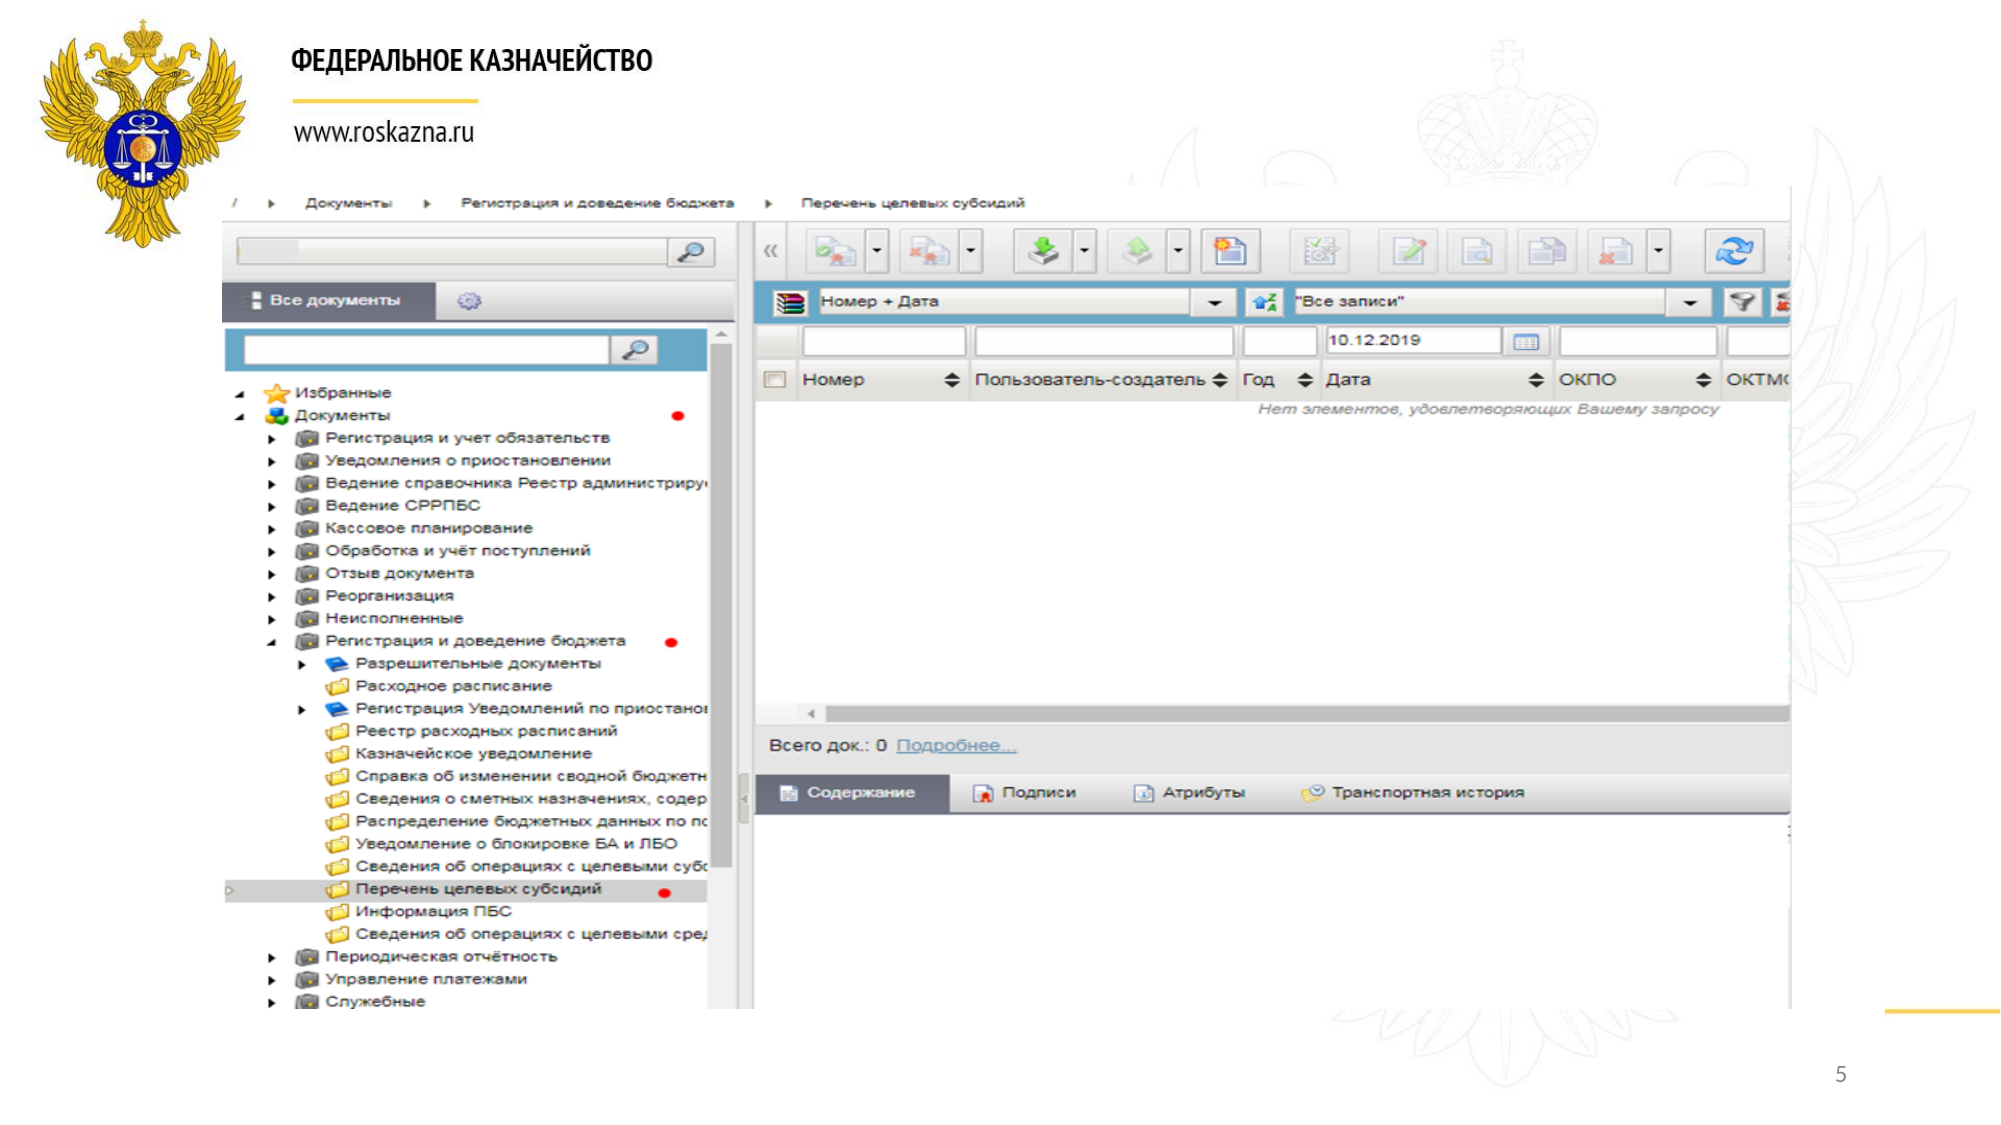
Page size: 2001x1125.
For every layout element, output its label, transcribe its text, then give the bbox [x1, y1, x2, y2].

slide_number 5 [1412, 1042, 1863, 1103]
picture [0, 0, 2001, 1125]
